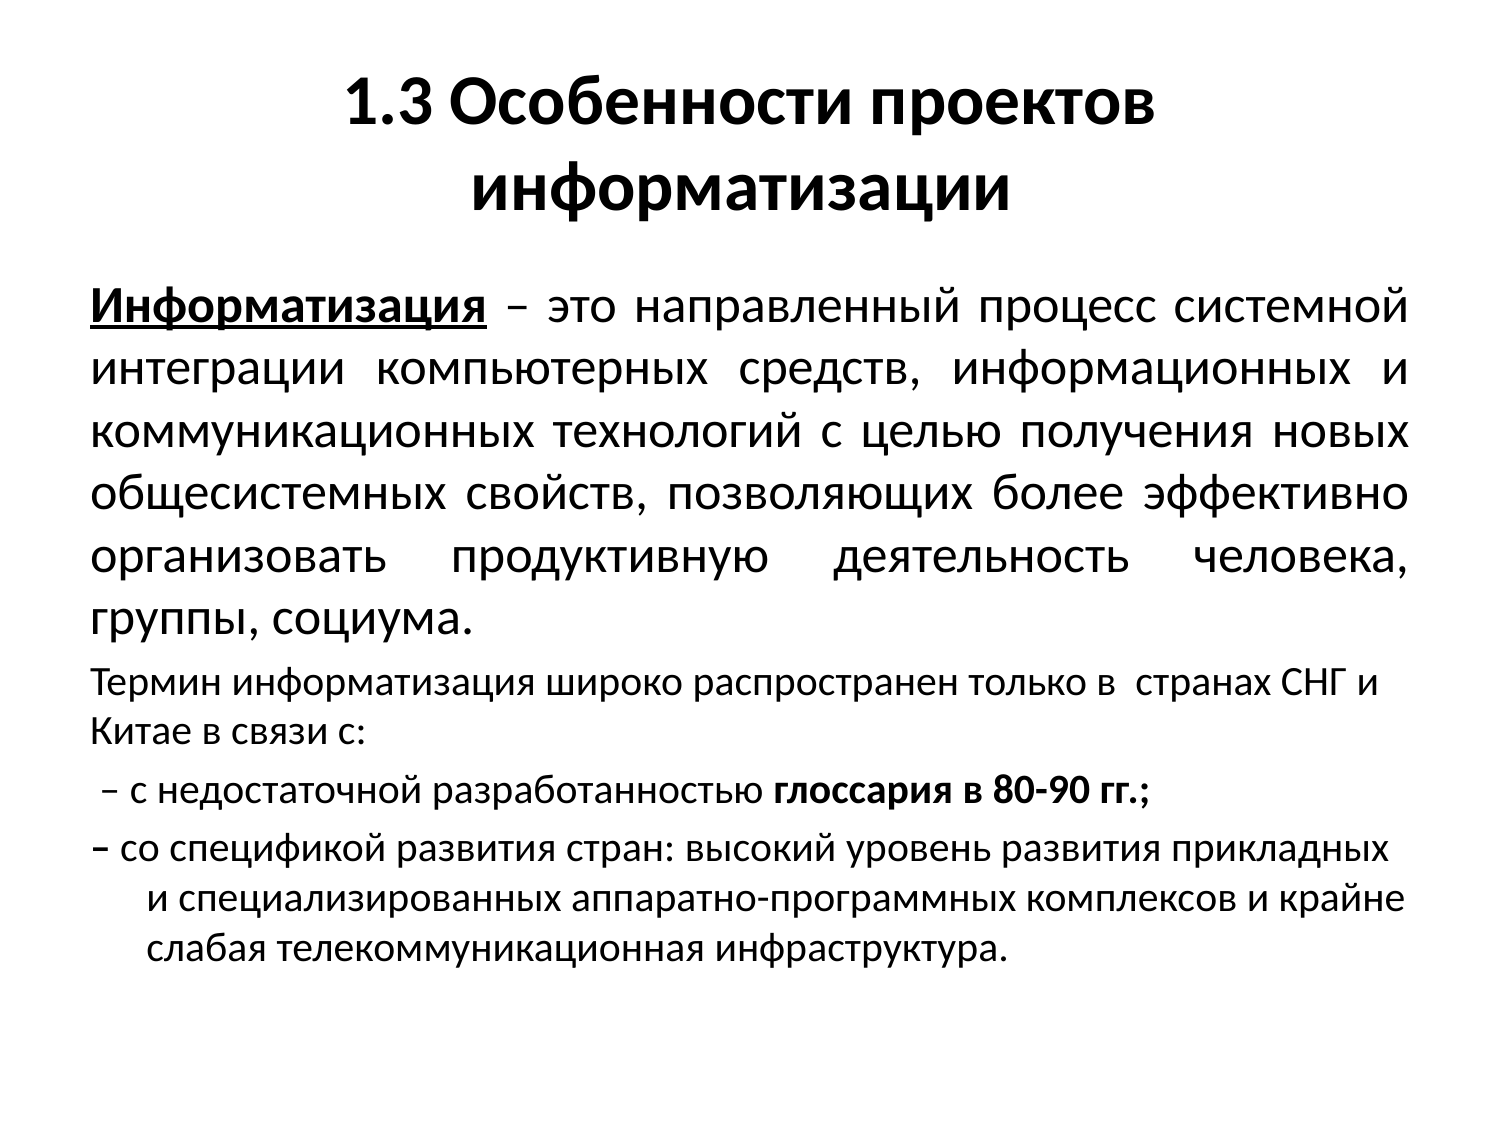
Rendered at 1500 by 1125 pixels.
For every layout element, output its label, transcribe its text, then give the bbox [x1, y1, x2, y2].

list Информатизация – это направленный процесс системной интеграции компьютерных средств, информационных и коммуникационных технологий с целью получения новых общесистемных свойств, позволяющих более эффективно организовать продуктивную деятельность человека, группы, социума. Термин информатизация широко распространен только в странах СНГ и Китае в связи с: – с недостаточной разработанностью глоссария в 80-90 гг.; – со спецификой развития стран: высокий уровень развития прикладных и специализированных аппаратно-программных комплексов и крайне слабая телекоммуникационная инфраструктура. [75, 262, 1425, 1032]
title 1.3 Особенности проектов информатизации [75, 45, 1425, 233]
